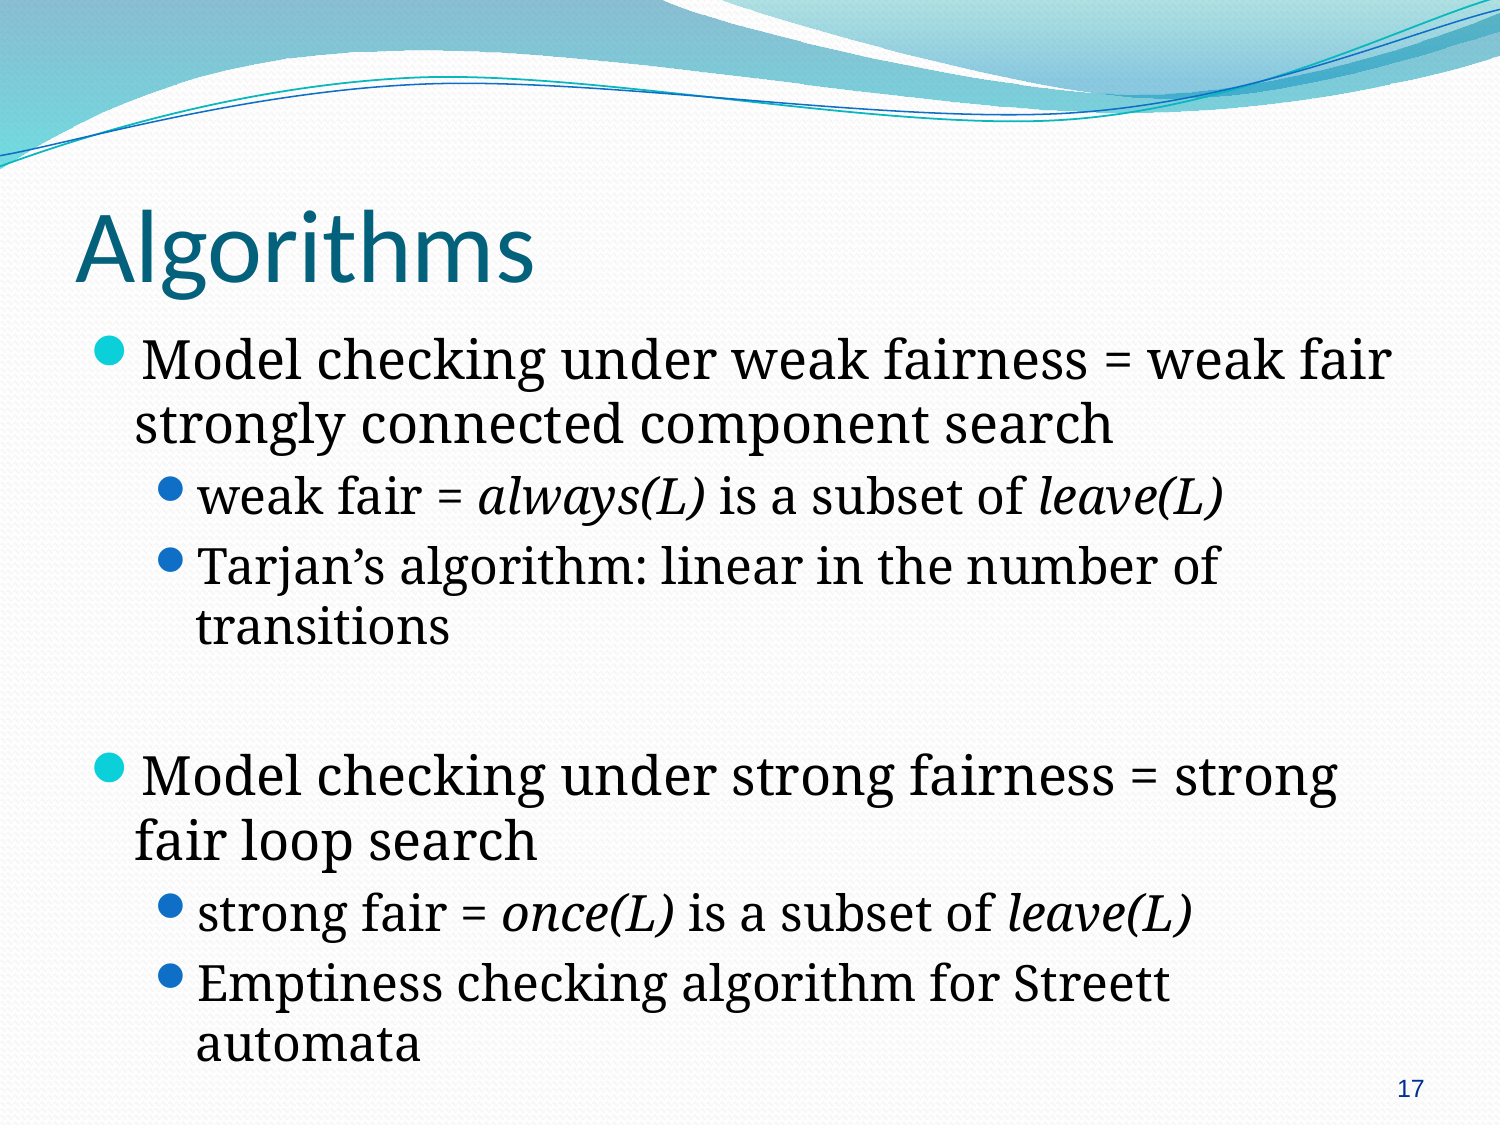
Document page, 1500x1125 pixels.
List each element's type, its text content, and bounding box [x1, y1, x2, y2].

title Algorithms [74, 115, 1426, 304]
slide_number 17 [1299, 1042, 1425, 1103]
list Model checking under weak fairness = weak fair strongly connected component search weak fair = always(L) is a subset of leave(L) Tarjan’s algorithm: linear in the number of transitions Model checking under strong fairness = strong fair loop search strong fair = once(L) is a subset of leave(L) Emptiness checking algorithm for Streett automata [74, 317, 1426, 1038]
